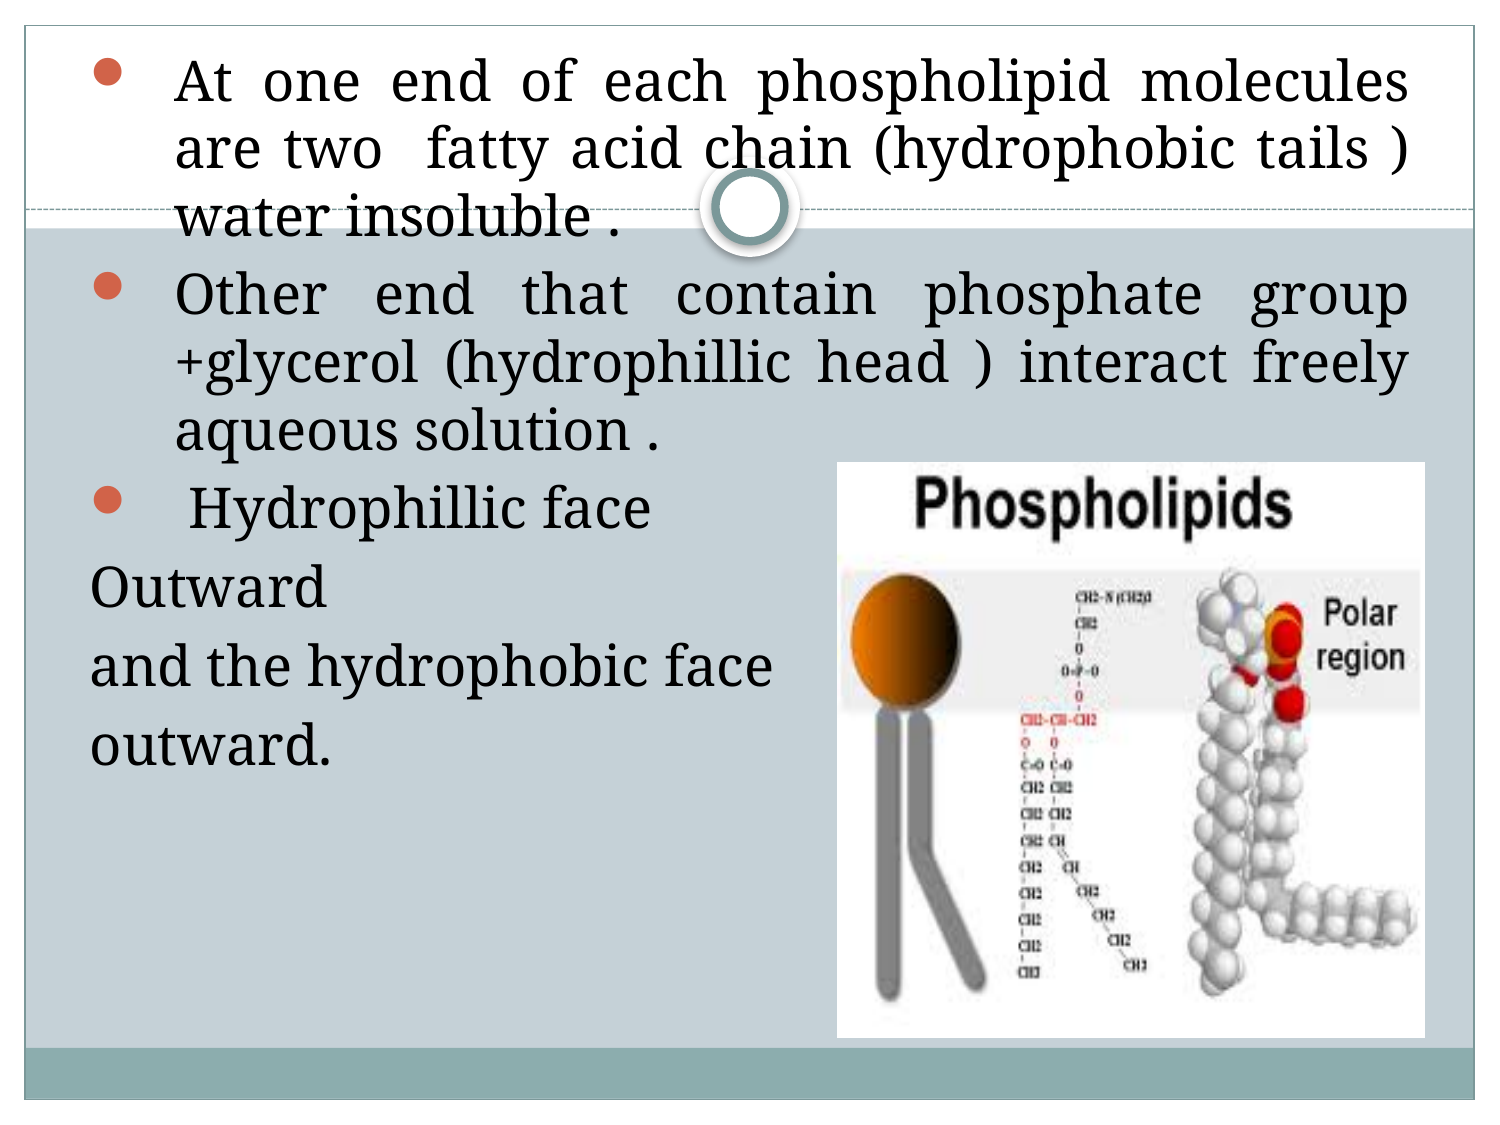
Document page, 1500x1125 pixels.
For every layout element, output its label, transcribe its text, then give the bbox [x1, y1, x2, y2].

list At one end of each phospholipid molecules are two fatty acid chain (hydrophobic tails ) water insoluble . Other end that contain phosphate group +glycerol (hydrophillic head ) interact freely aqueous solution . Hydrophillic face Outward and the hydrophobic face outward. [75, 37, 1425, 1005]
picture [837, 462, 1426, 1038]
